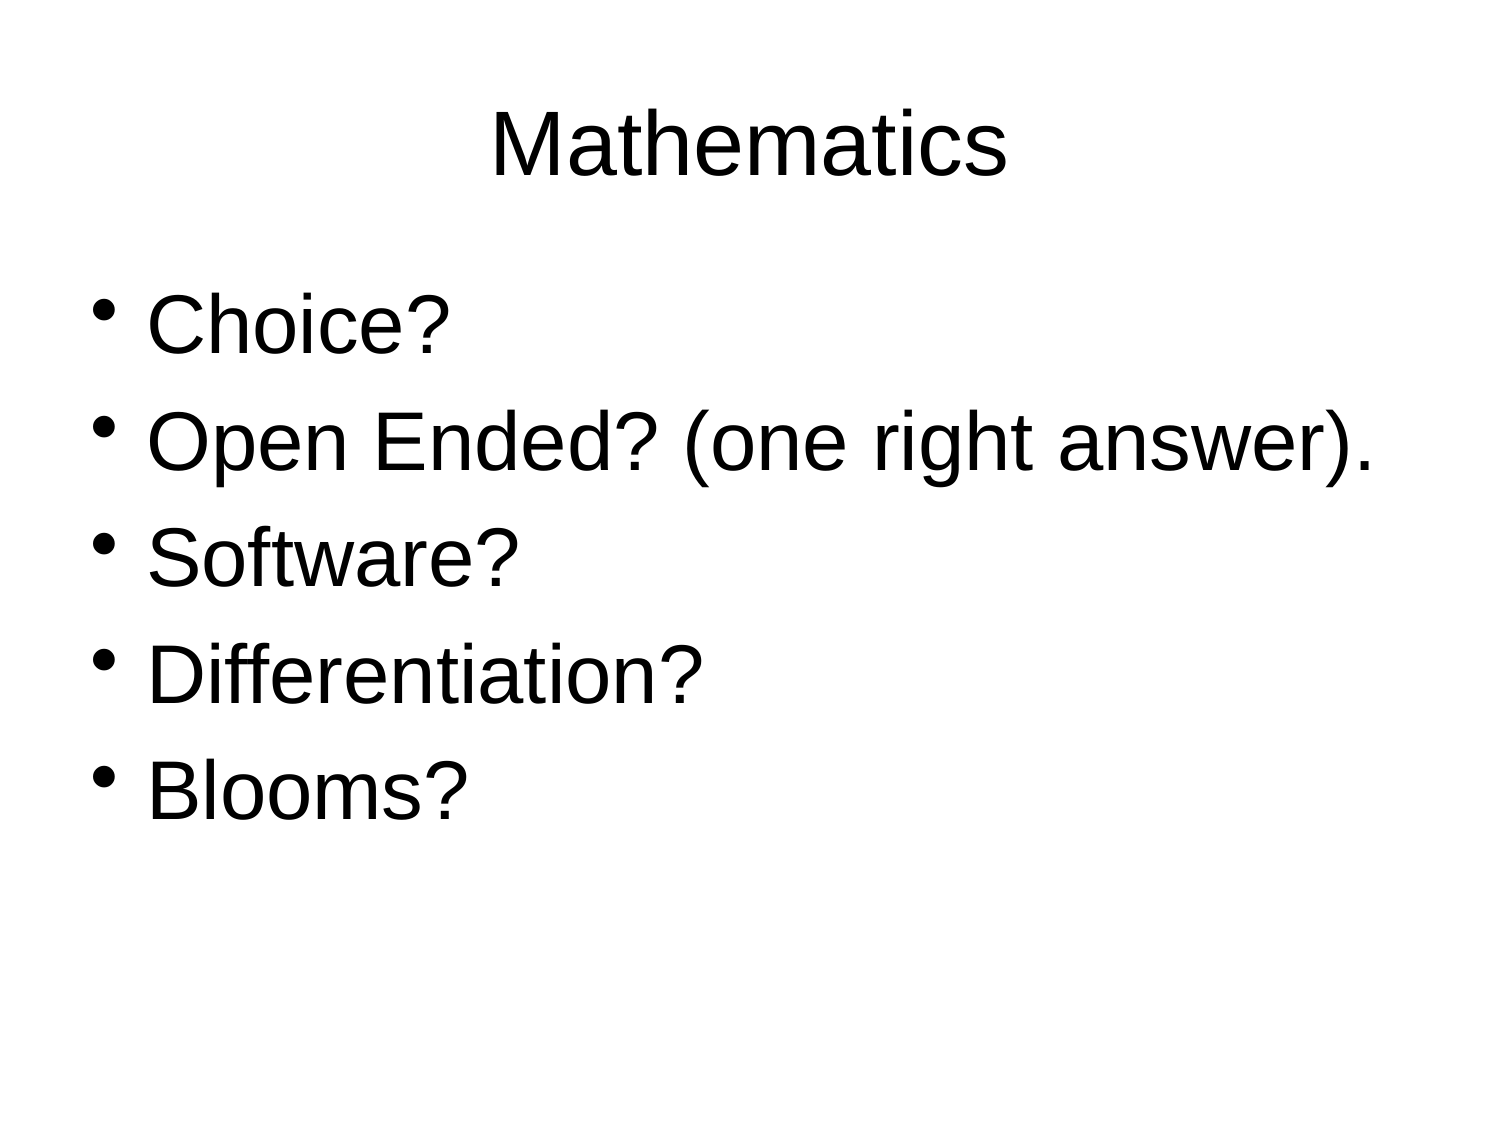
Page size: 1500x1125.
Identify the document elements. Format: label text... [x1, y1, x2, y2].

title Mathematics [74, 44, 1426, 233]
list Choice? Open Ended? (one right answer). Software? Differentiation? Blooms? [74, 262, 1426, 1006]
